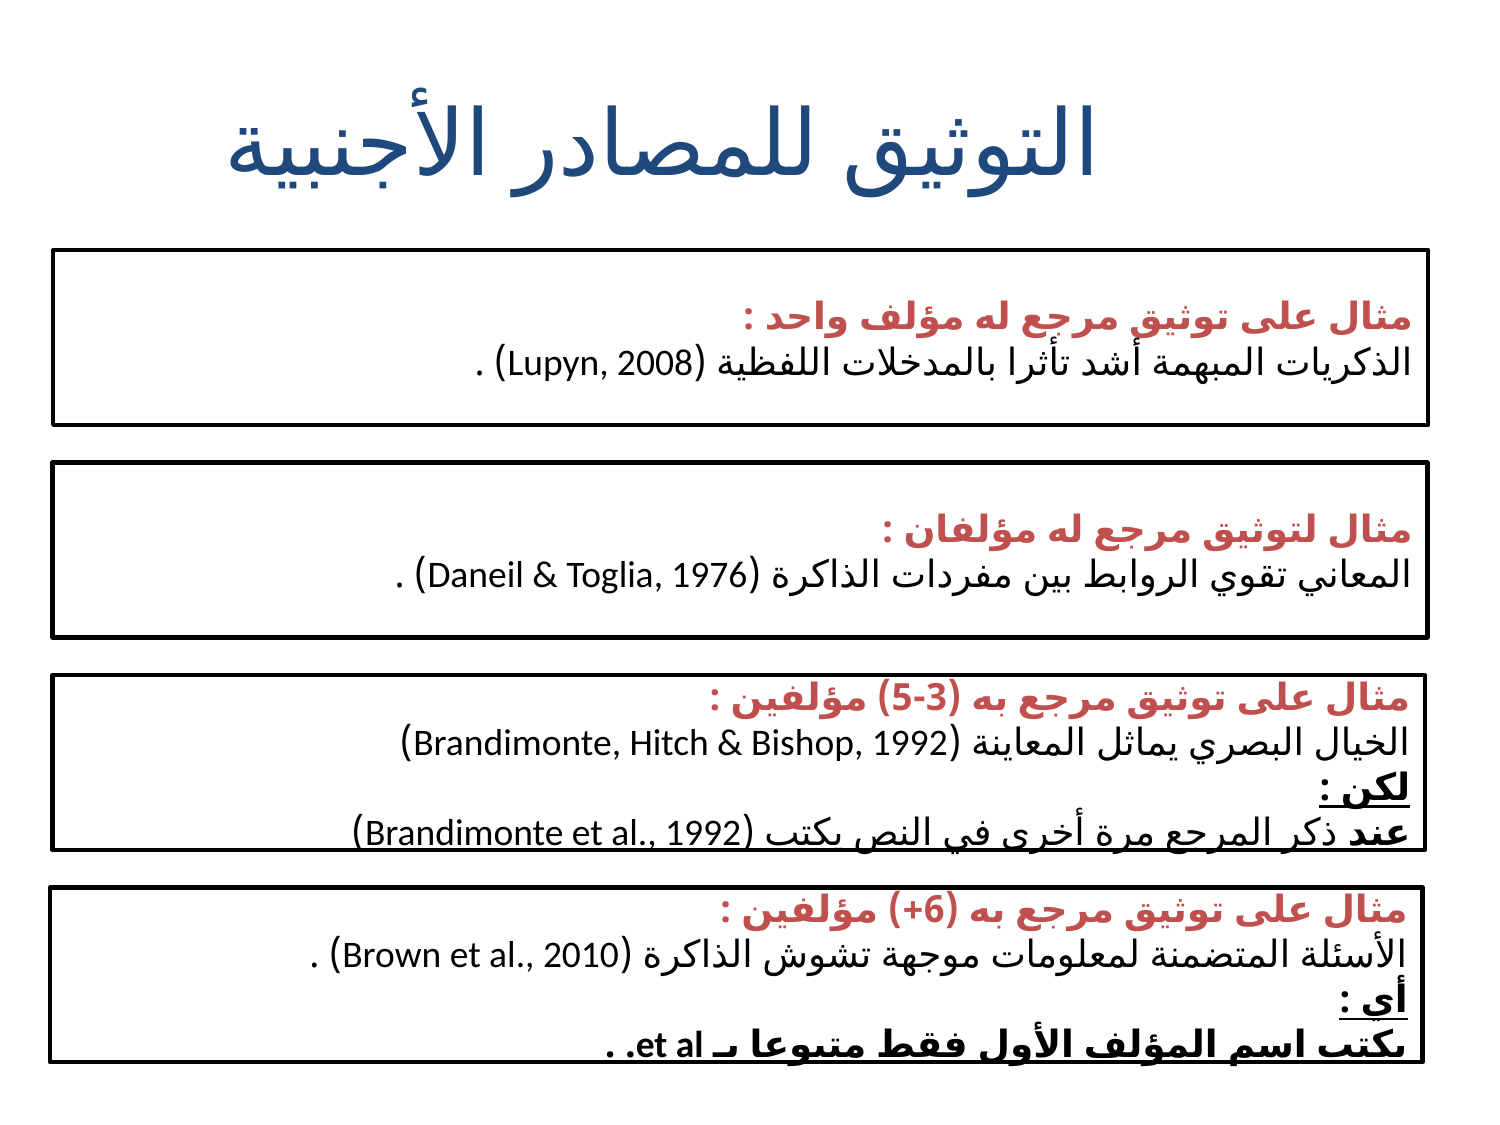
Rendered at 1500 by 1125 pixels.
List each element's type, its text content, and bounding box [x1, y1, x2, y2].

title التوثيق للمصادر الأجنبية [0, 45, 1350, 233]
text_box مثال على توثيق مرجع به (3-5) مؤلفين : الخيال البصري يماثل المعاينة (Brandimonte, Hitch & Bishop, 1992) لكن : عند ذكر المرجع مرة أخرى في النص يكتب (Brandimonte et al., 1992) [50, 673, 1427, 852]
text_box مثال على توثيق مرجع له مؤلف واحد : الذكريات المبهمة أشد تأثرا بالمدخلات اللفظية (Lupyn, 2008) . [51, 248, 1430, 427]
text_box مثال على توثيق مرجع به (6+) مؤلفين : الأسئلة المتضمنة لمعلومات موجهة تشوش الذاكرة (Brown et al., 2010) . أي : يكتب اسم المؤلف الأول فقط متبوعا بـ et al. . [48, 885, 1425, 1064]
text_box مثال لتوثيق مرجع له مؤلفان : المعاني تقوي الروابط بين مفردات الذاكرة (Daneil & Toglia, 1976) . [50, 460, 1430, 640]
